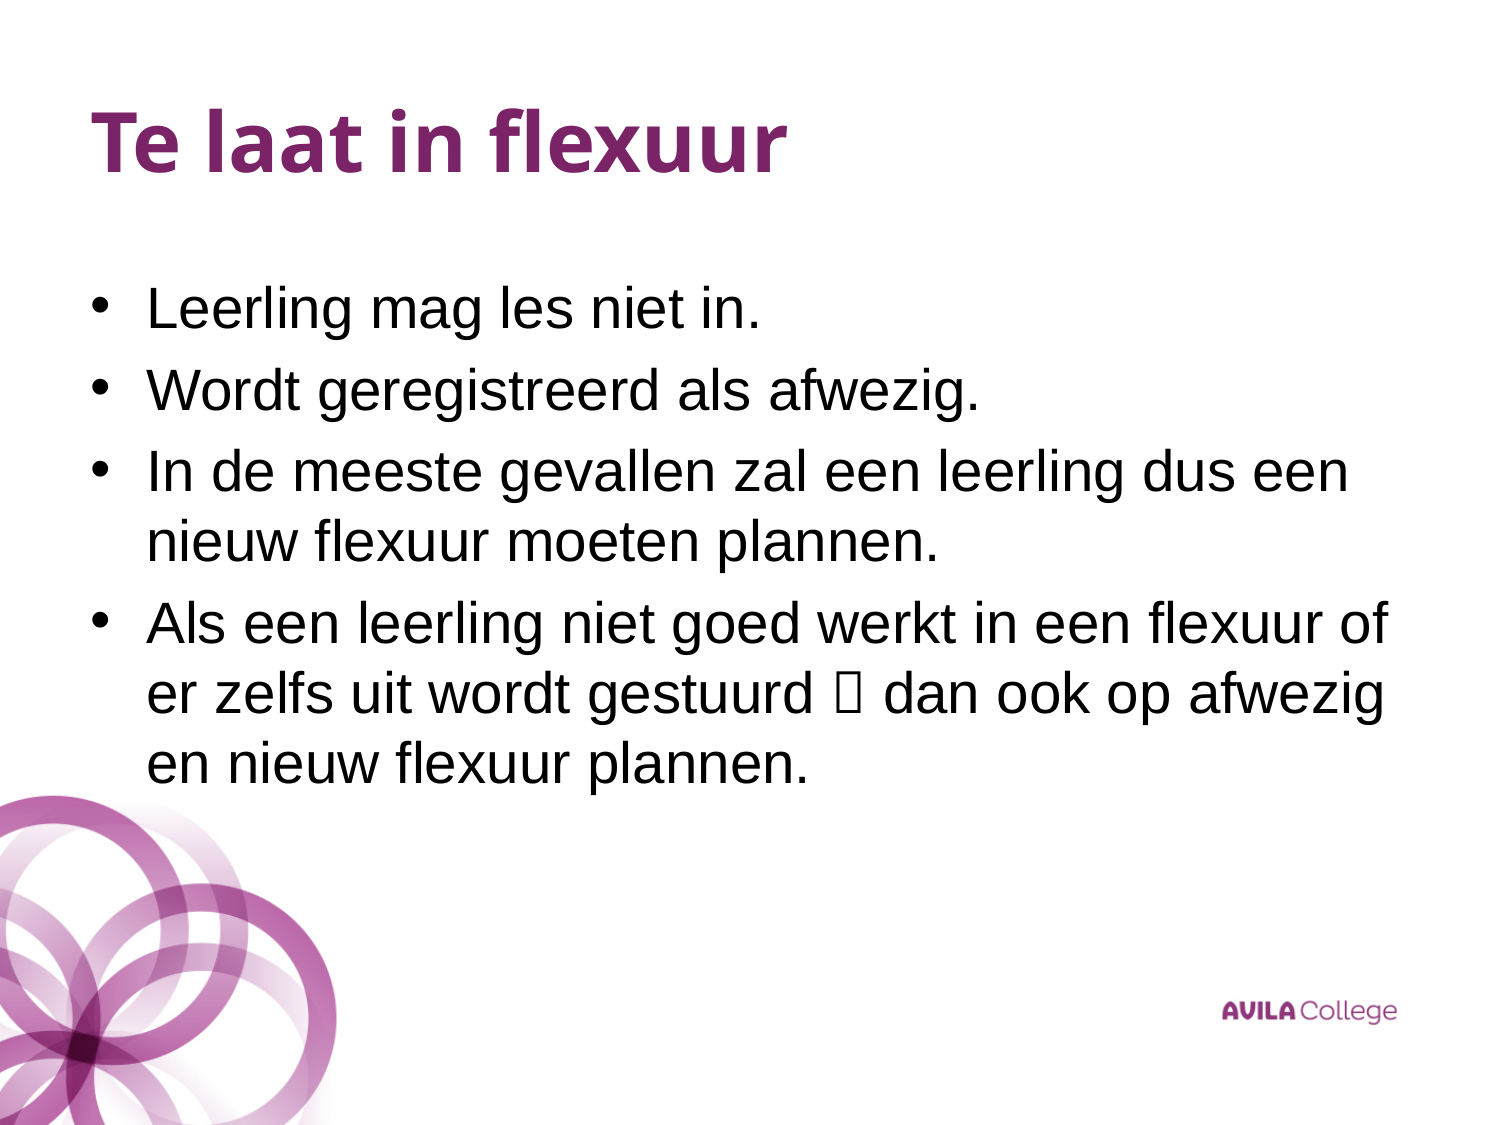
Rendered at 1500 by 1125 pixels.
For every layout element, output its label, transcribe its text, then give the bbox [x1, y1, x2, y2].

title Te laat in flexuur [75, 45, 1425, 233]
picture [0, 0, 1500, 1125]
list Leerling mag les niet in. Wordt geregistreerd als afwezig. In de meeste gevallen zal een leerling dus een nieuw flexuur moeten plannen. Als een leerling niet goed werkt in een flexuur of er zelfs uit wordt gestuurd  dan ook op afwezig en nieuw flexuur plannen. [75, 262, 1425, 1005]
